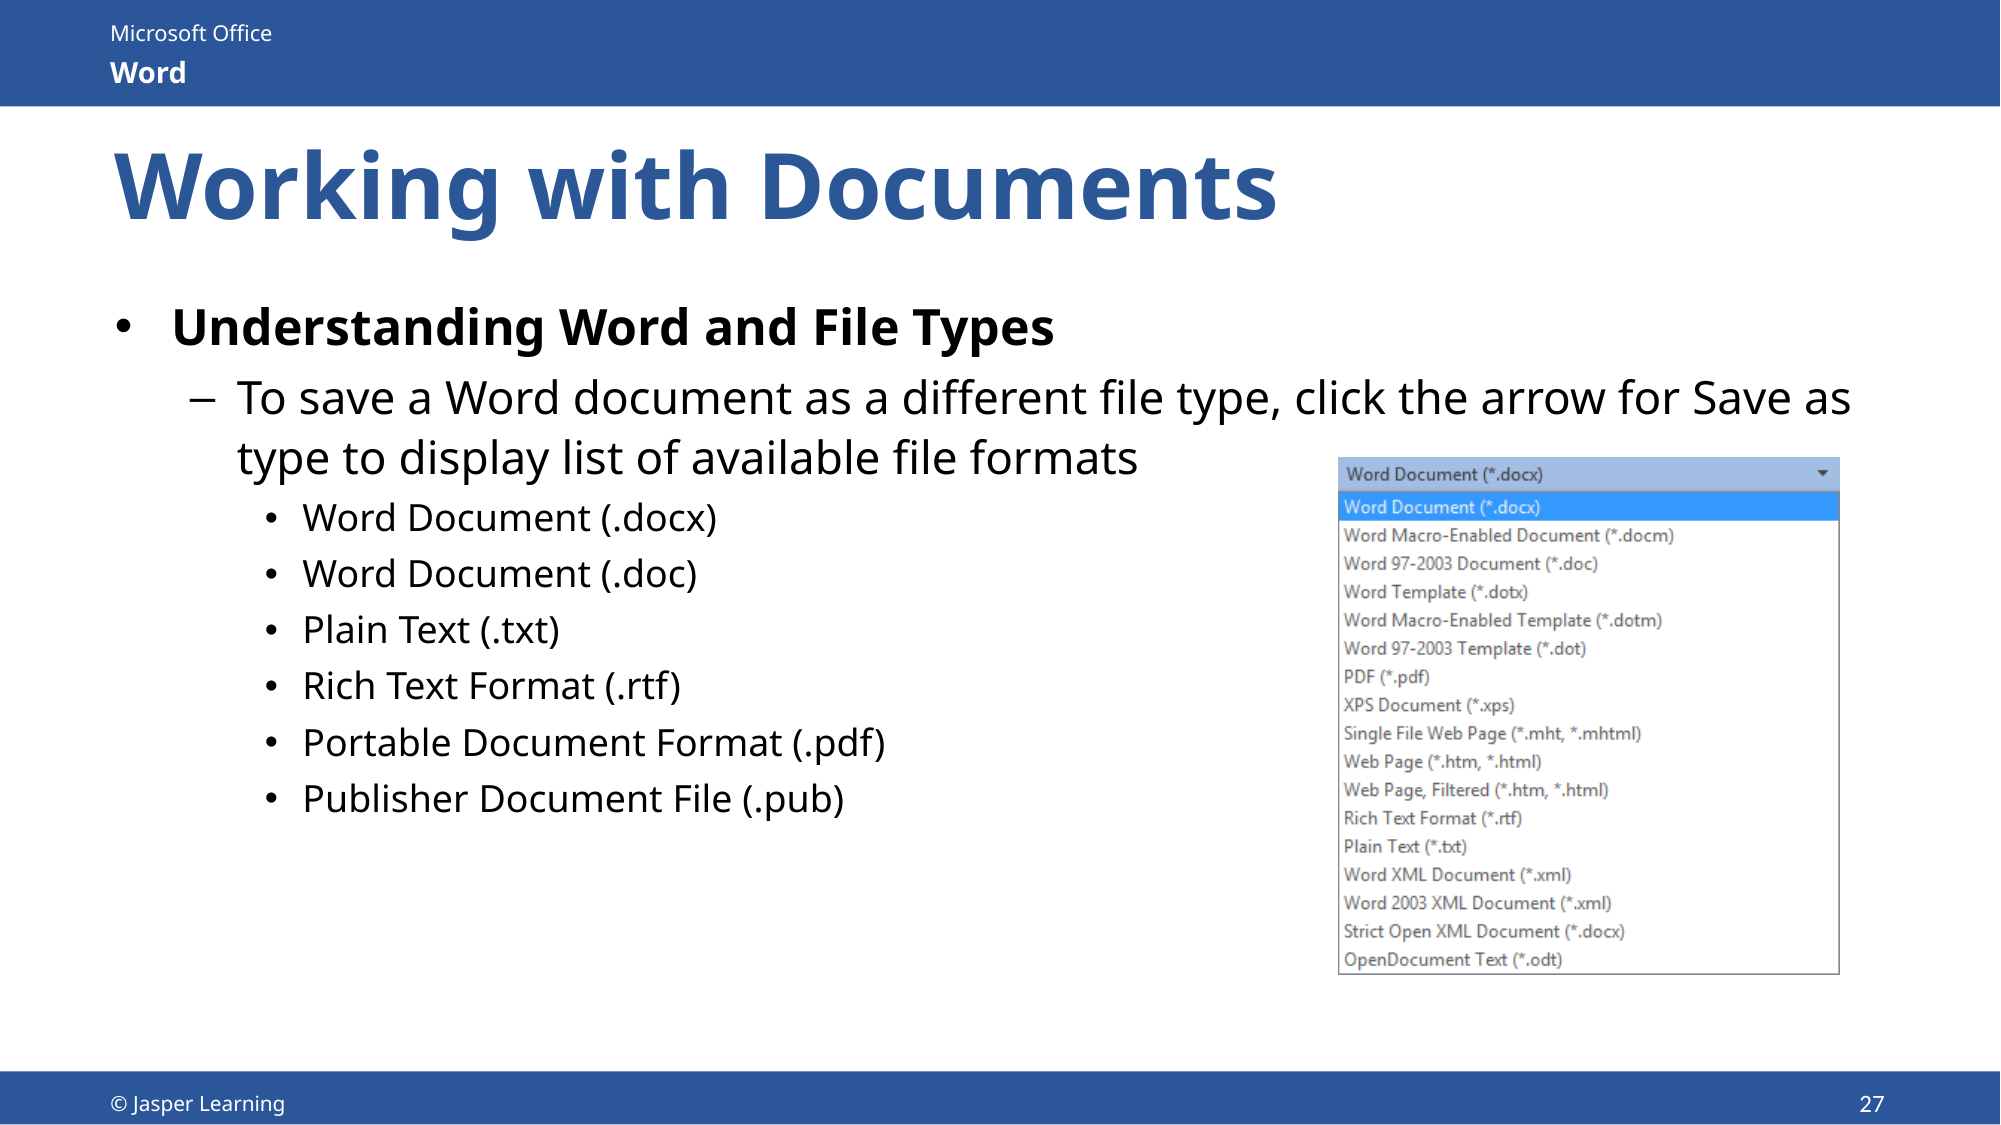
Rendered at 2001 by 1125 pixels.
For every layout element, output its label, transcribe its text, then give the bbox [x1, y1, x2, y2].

picture [1338, 456, 1841, 975]
title Working with Documents [99, 118, 1866, 248]
list Understanding Word and File Types To save a Word document as a different file type, click the arrow for Save as type to display list of available file formats Word Document (.docx) Word Document (.doc) Plain Text (.txt) Rich Text Format (.rtf) Portable Document Format (.pdf) Publisher Document File (.pub) [99, 283, 1900, 1026]
footer © Jasper Learning [95, 1073, 729, 1125]
slide_number 27 [1433, 1073, 1900, 1125]
